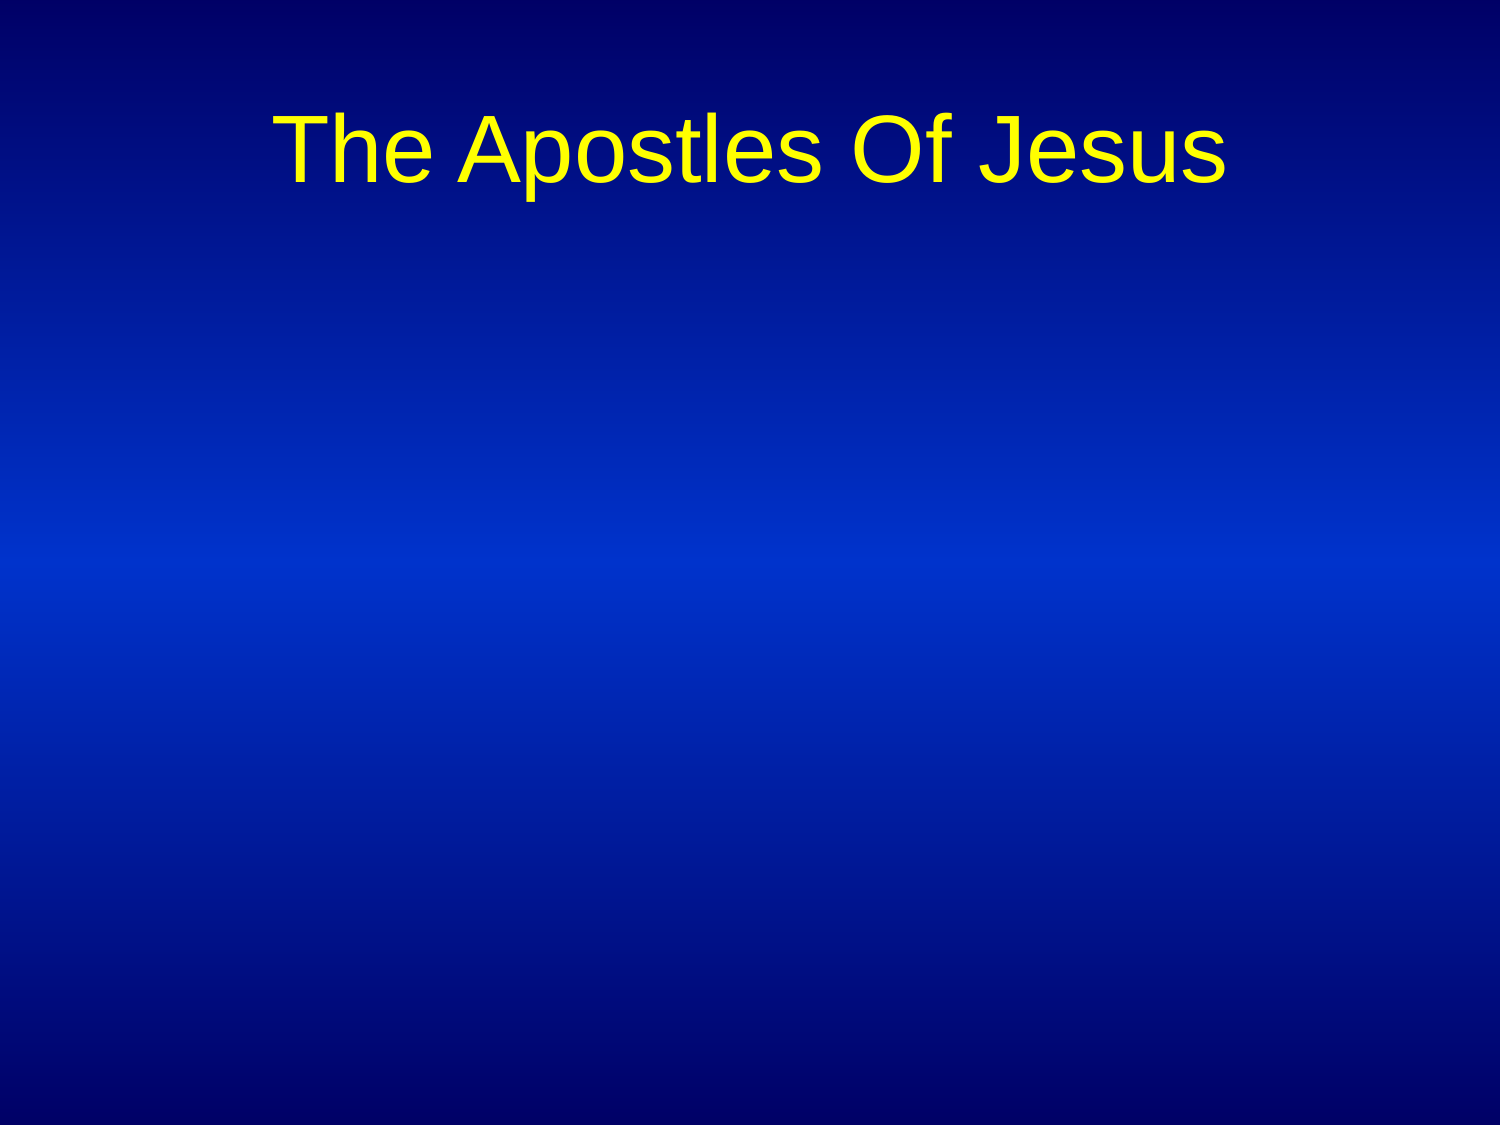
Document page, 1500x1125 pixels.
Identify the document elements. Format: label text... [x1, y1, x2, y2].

title The Apostles Of Jesus [37, 50, 1463, 238]
